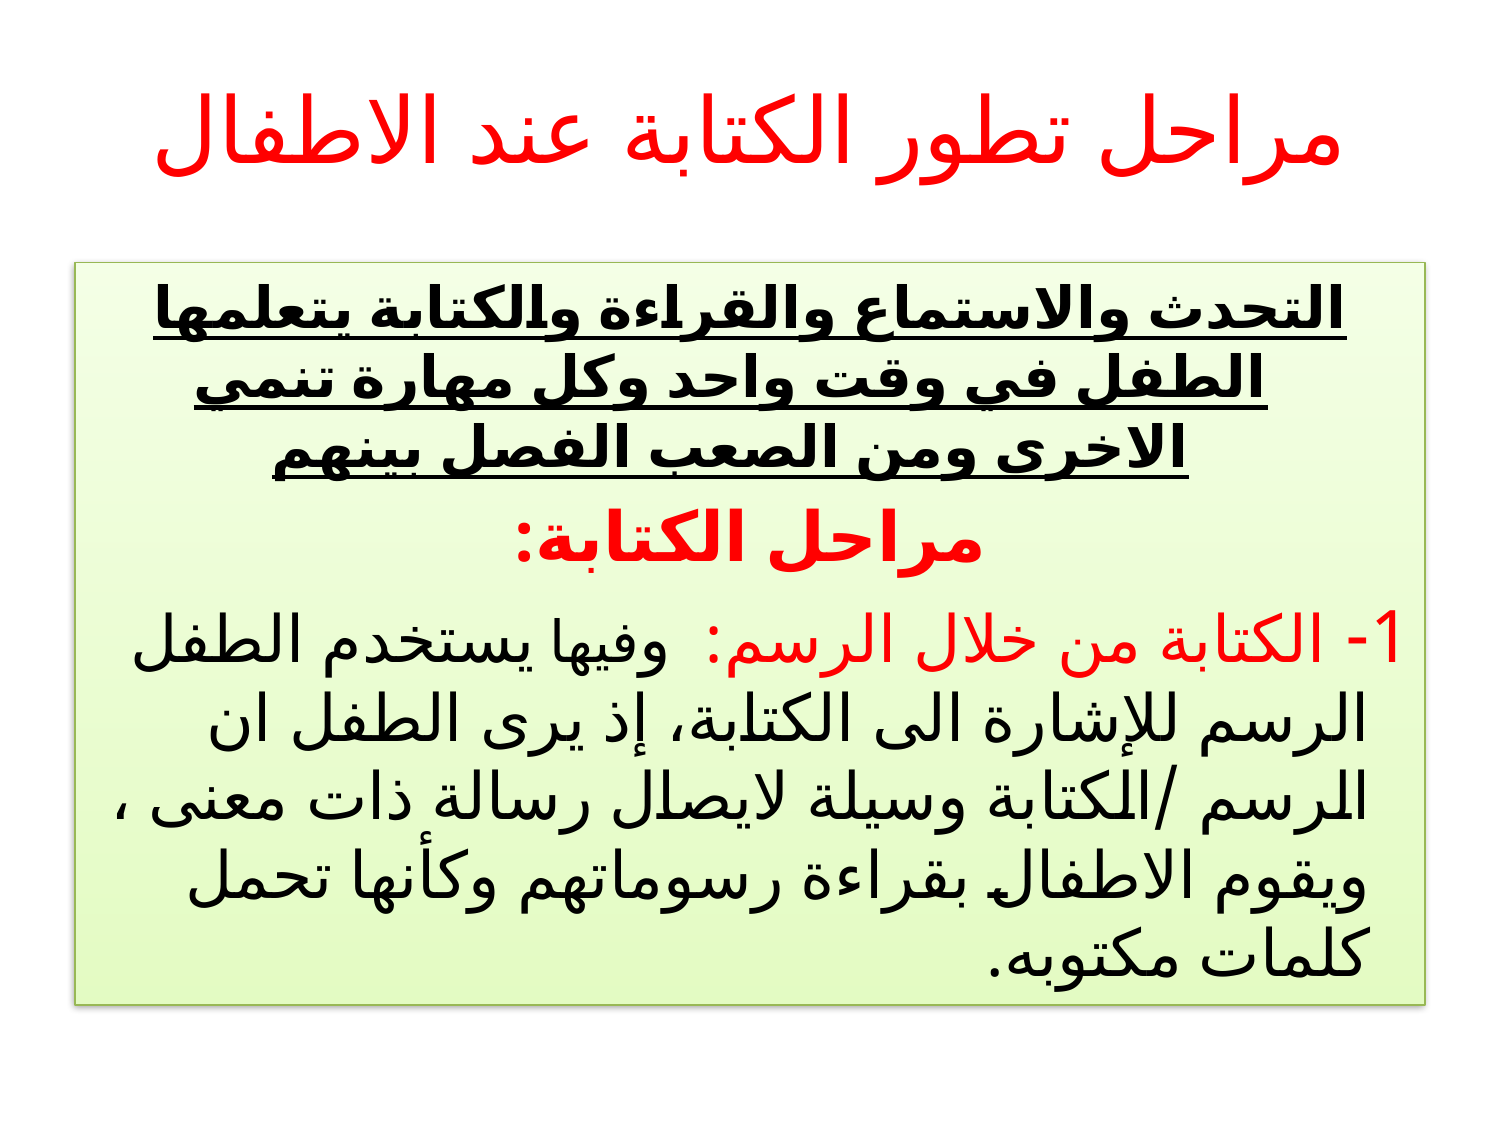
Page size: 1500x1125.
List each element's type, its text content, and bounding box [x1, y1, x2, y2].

list التحدث والاستماع والقراءة والكتابة يتعلمها الطفل في وقت واحد وكل مهارة تنمي الاخرى ومن الصعب الفصل بينهم مراحل الكتابة: 1- الكتابة من خلال الرسم: وفيها يستخدم الطفل الرسم للإشارة الى الكتابة، إذ يرى الطفل ان الرسم /الكتابة وسيلة لايصال رسالة ذات معنى ، ويقوم الاطفال بقراءة رسوماتهم وكأنها تحمل كلمات مكتوبه. [74, 262, 1426, 1006]
title مراحل تطور الكتابة عند الاطفال [75, 45, 1425, 209]
